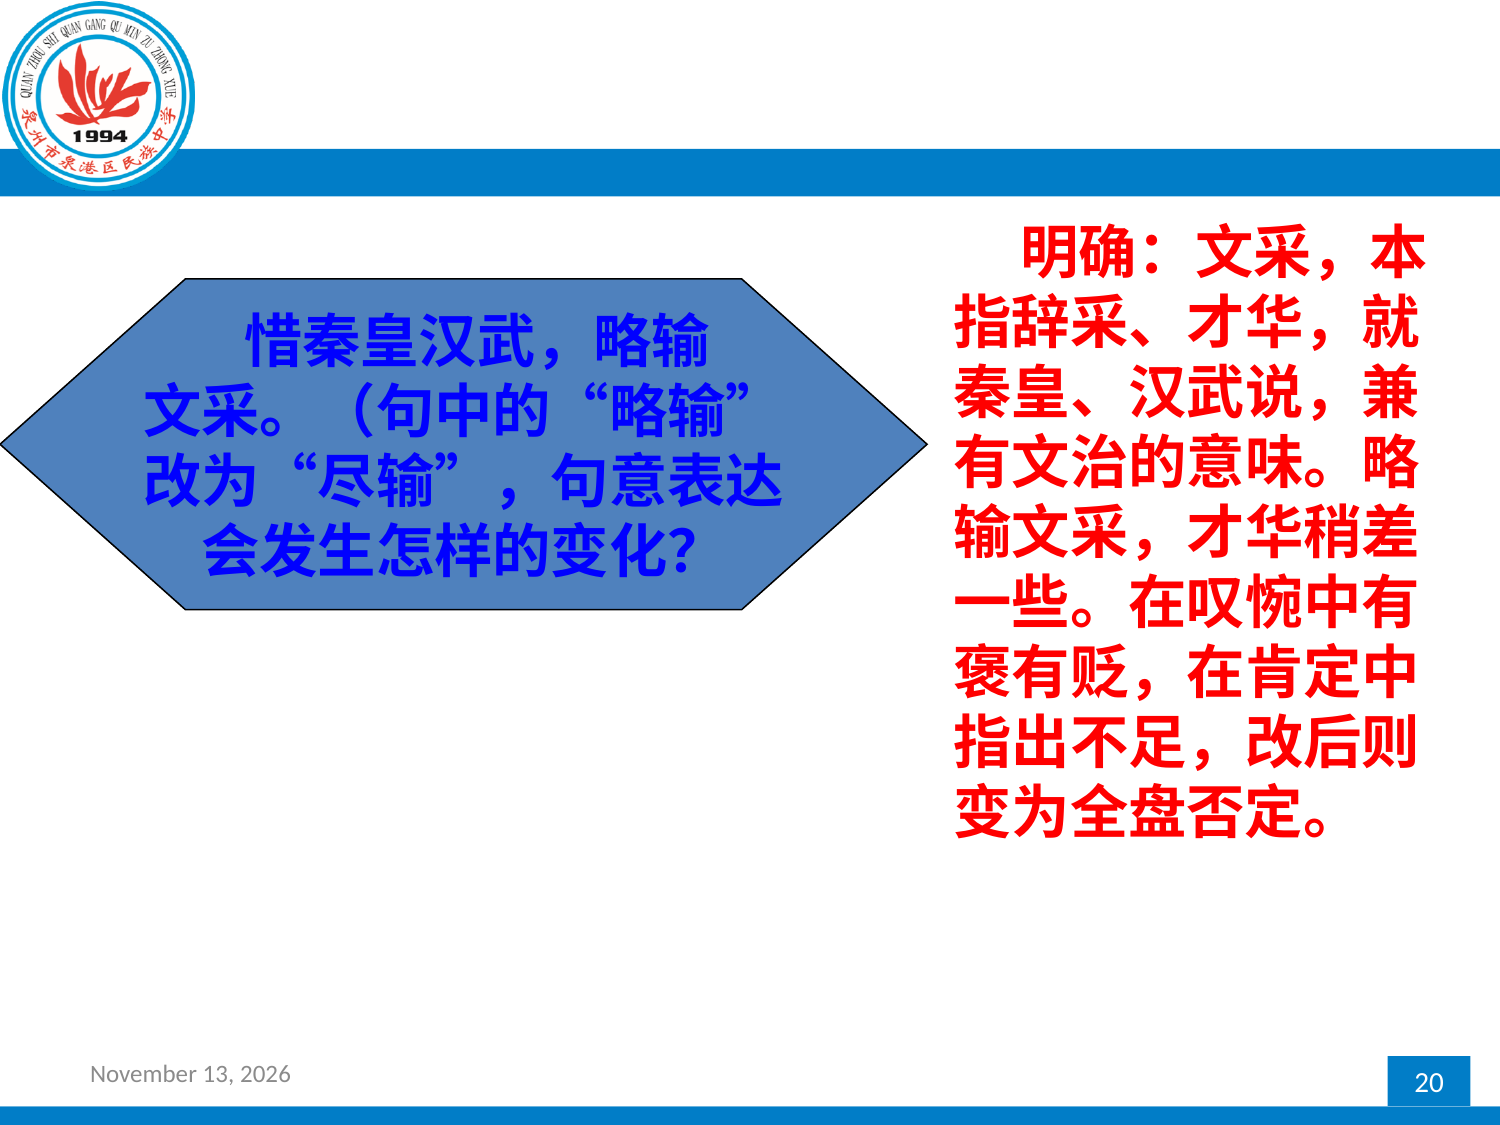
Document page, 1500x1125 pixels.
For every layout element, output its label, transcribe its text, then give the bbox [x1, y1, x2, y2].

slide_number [75, 1042, 425, 1103]
text_box 明确：文采，本指辞采、才华，就秦皇、汉武说，兼有文治的意味。略输文采，才华稍差一些。在叹惋中有褒有贬，在肯定中指出不足，改后则变为全盘否定。 [938, 208, 1453, 853]
picture [2, 107, 78, 191]
picture [110, 1, 195, 79]
picture [9, 6, 189, 186]
picture [120, 114, 195, 191]
text_box 惜秦皇汉武，略输 文采。（句中的“略输” 改为“尽输”，句意表达 会发生怎样的变化？ [0, 278, 928, 610]
picture [2, 1, 88, 86]
